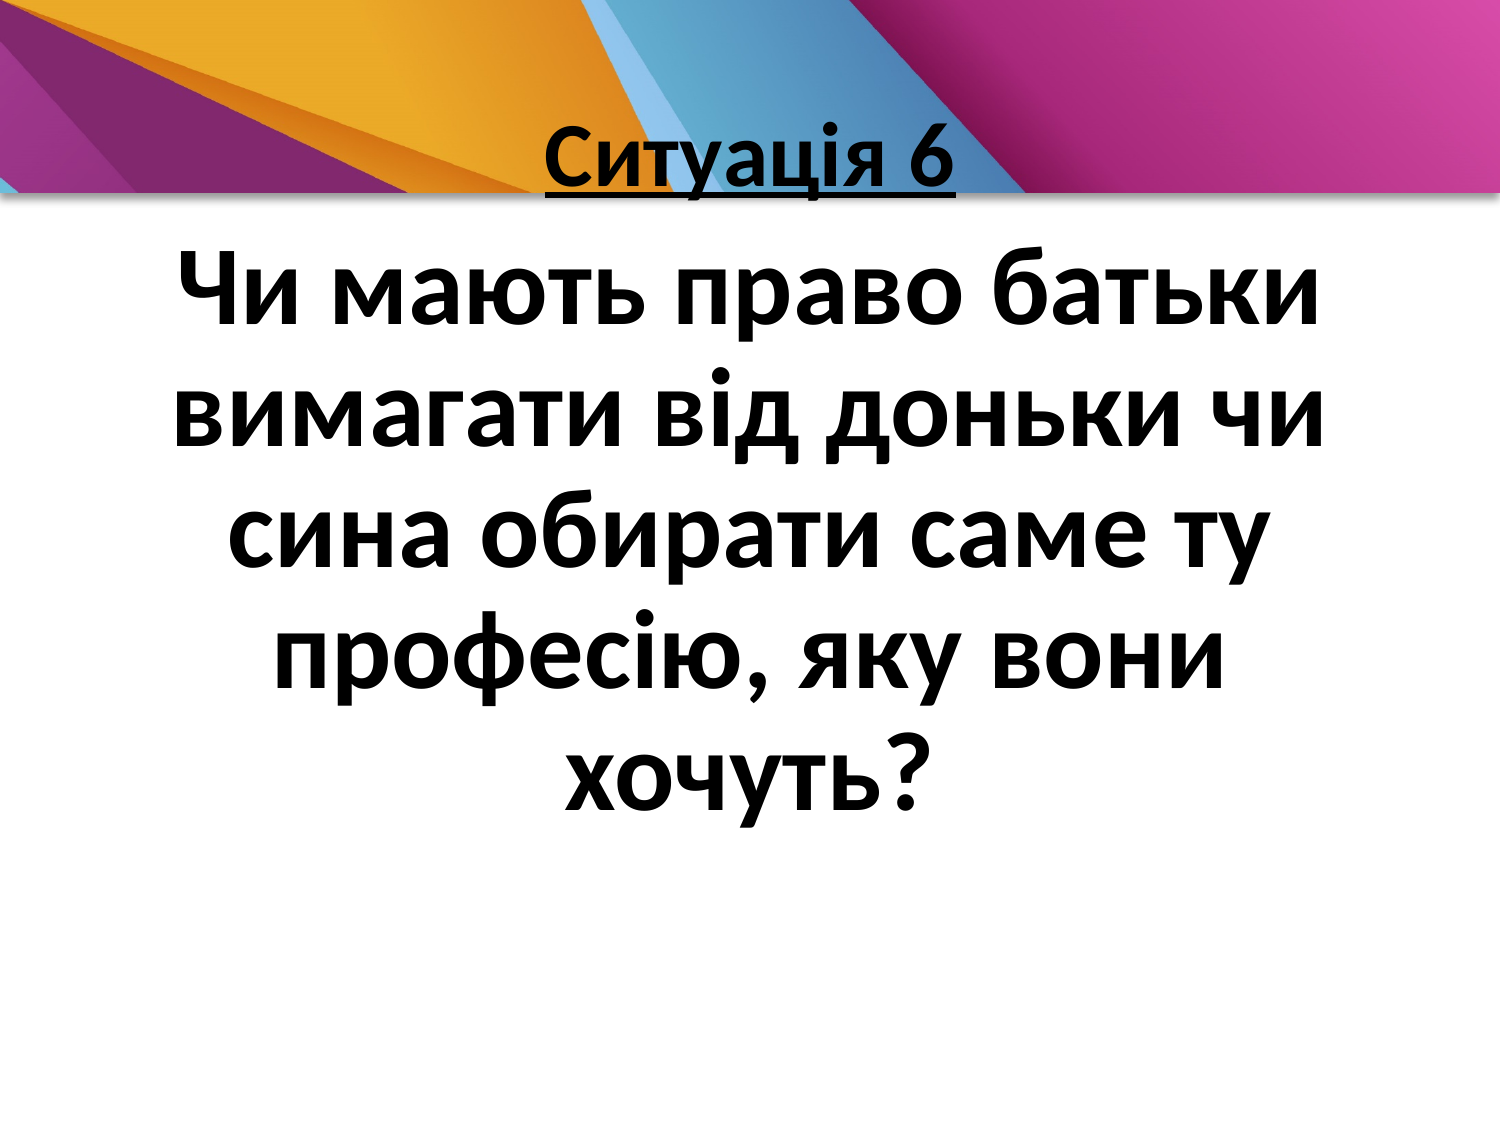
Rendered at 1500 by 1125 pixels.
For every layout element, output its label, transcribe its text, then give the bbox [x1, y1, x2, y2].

list Ситуація 6 Чи мають право батьки вимагати від доньки чи сина обирати саме ту професію, яку вони хочуть? [103, 99, 1397, 1014]
picture [0, 0, 1500, 193]
